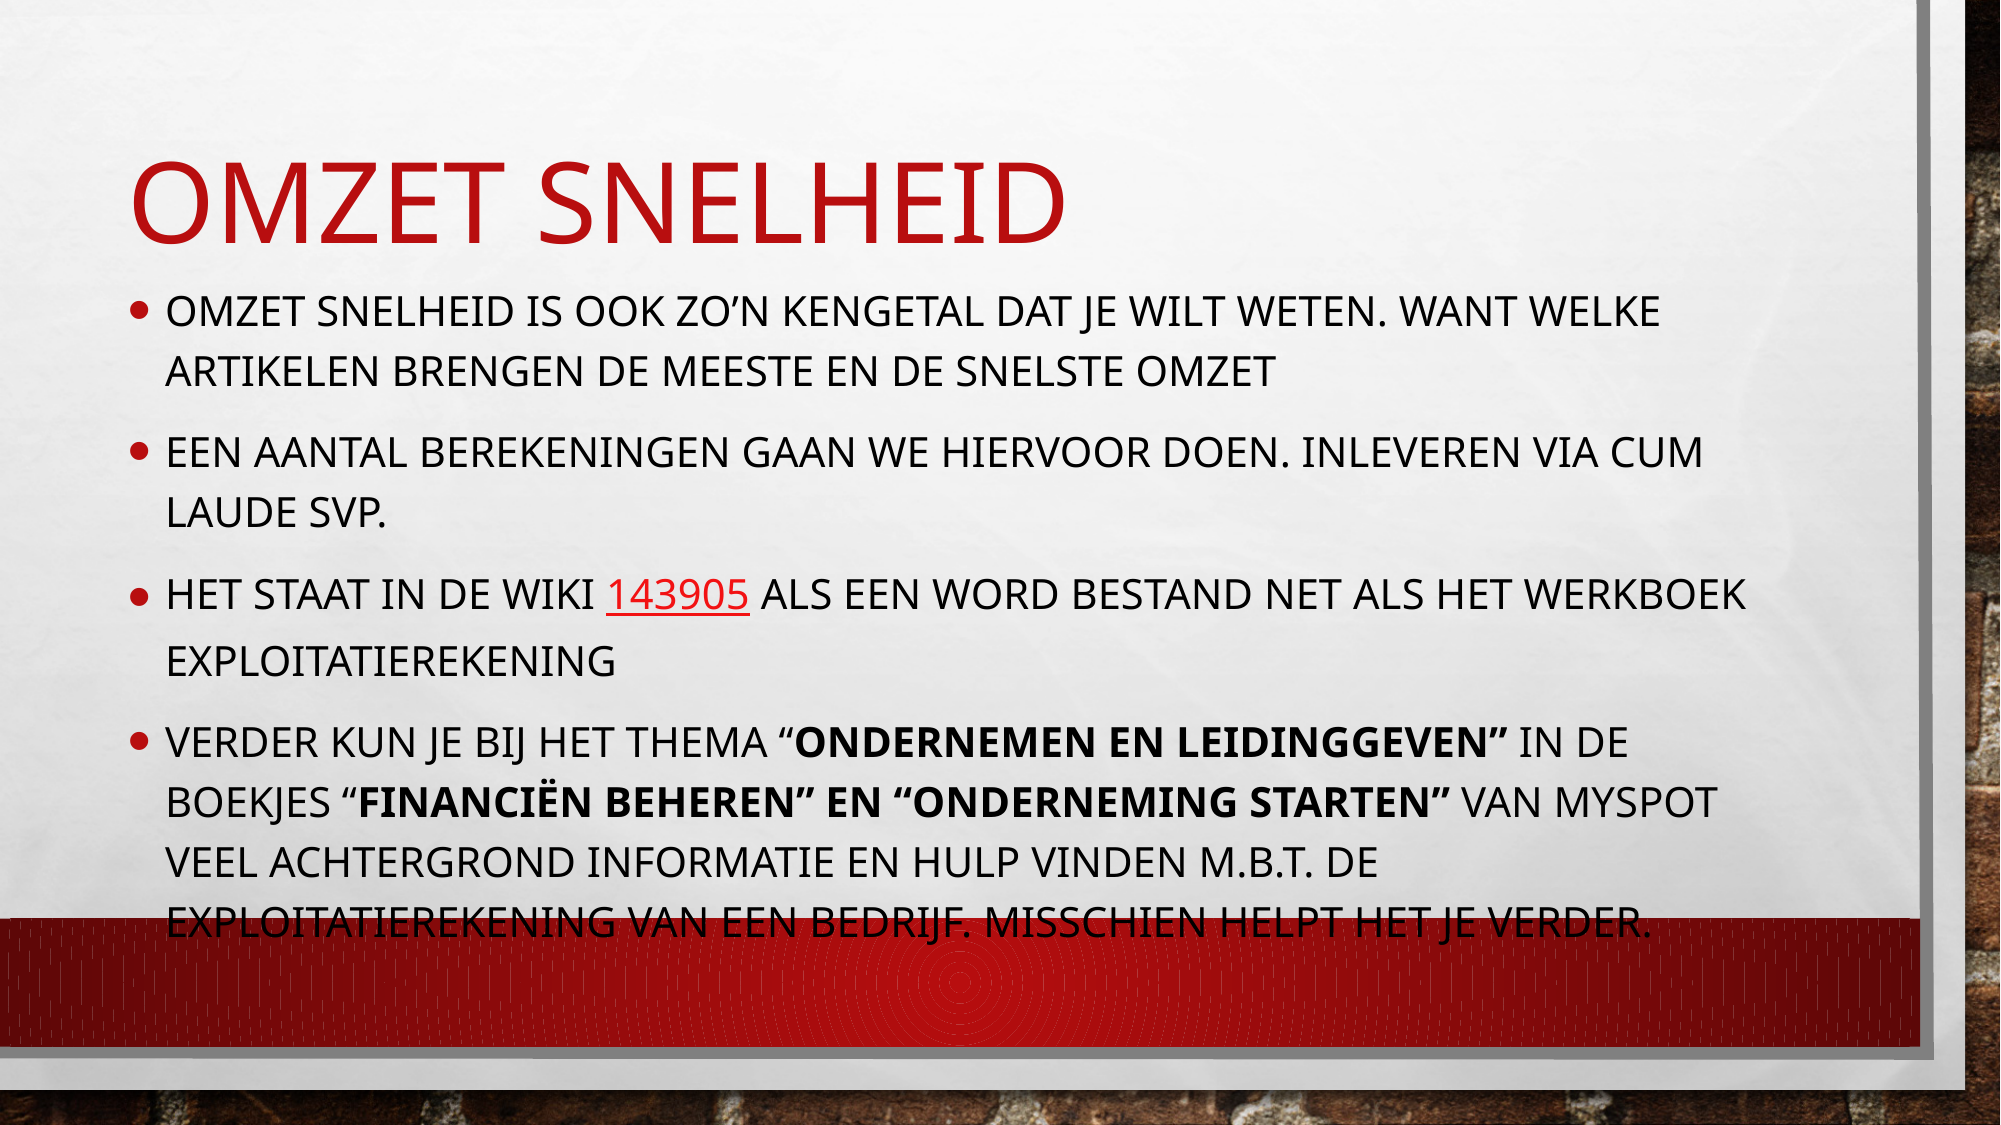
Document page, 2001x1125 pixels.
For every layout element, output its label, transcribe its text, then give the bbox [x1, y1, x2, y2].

picture [0, 0, 2000, 1125]
title Omzet snelheid [112, 112, 1818, 302]
list Omzet snelheid is ook zo’n kengetal dat je wilt weten. Want welke artikelen brengen de meeste en de snelste omzet Een aantal berekeningen gaan we hiervoor doen. Inleveren via Cum Laude svp. Het staat in de wiki 143905 als een word bestand net als het werkboek Exploitatierekening Verder kun je bij het Thema “Ondernemen en leidinggeven” in de boekjes “FINANCIËN BEHEREN” en “ONDERNEMING STARTEN” van Myspot veel achtergrond informatie en hulp vinden m.b.t. de exploitatierekening van een bedrijf. Misschien helpt het je verder. [112, 338, 1818, 882]
